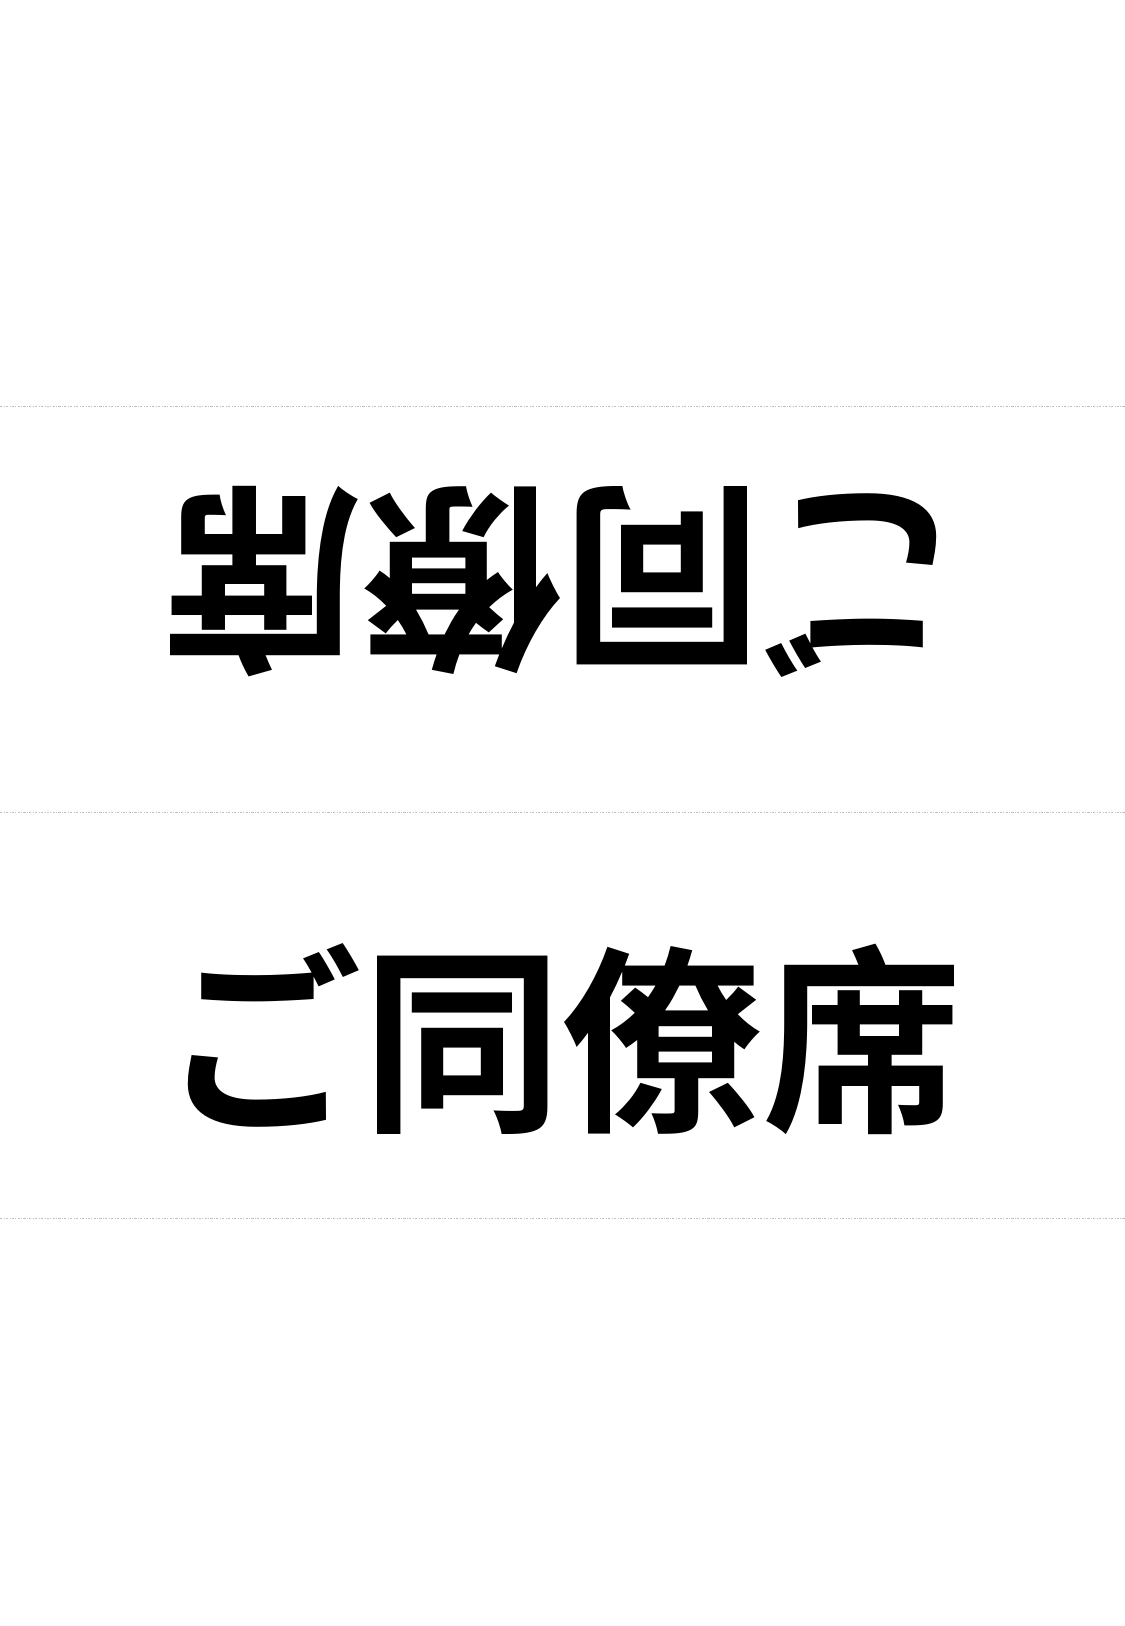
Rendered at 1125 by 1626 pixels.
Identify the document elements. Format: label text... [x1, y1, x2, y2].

text_box ご同僚席 [147, 909, 978, 1164]
text_box ご同僚席 [147, 456, 978, 712]
